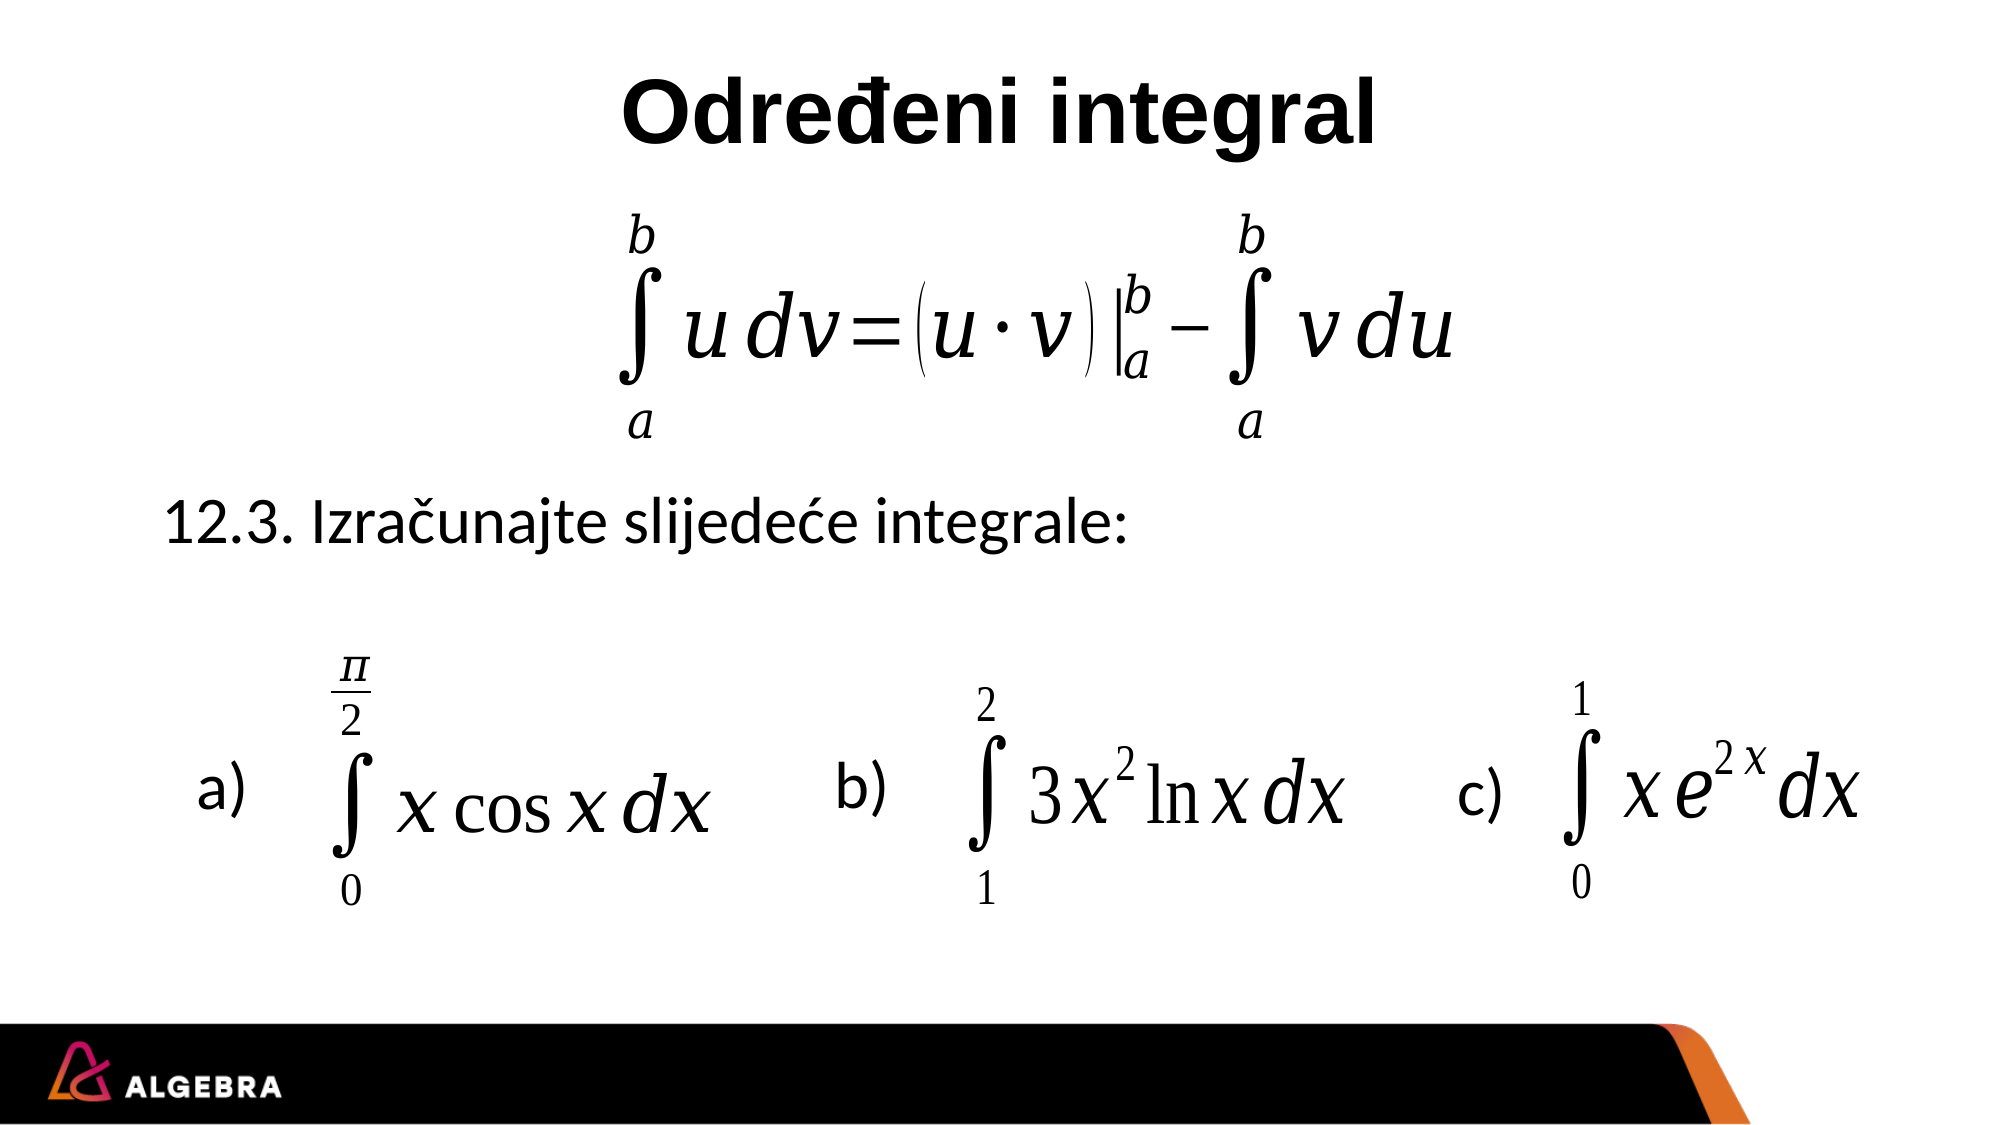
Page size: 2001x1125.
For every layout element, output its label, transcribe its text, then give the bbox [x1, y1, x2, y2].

text_box 12.3. Izračunajte slijedeće integrale: [161, 476, 1308, 557]
text_box a) [182, 735, 294, 831]
text_box c) [1442, 741, 1554, 836]
text_box b) [819, 734, 931, 830]
title Određeni integral [137, 4, 1863, 223]
picture [0, 1023, 1958, 1125]
